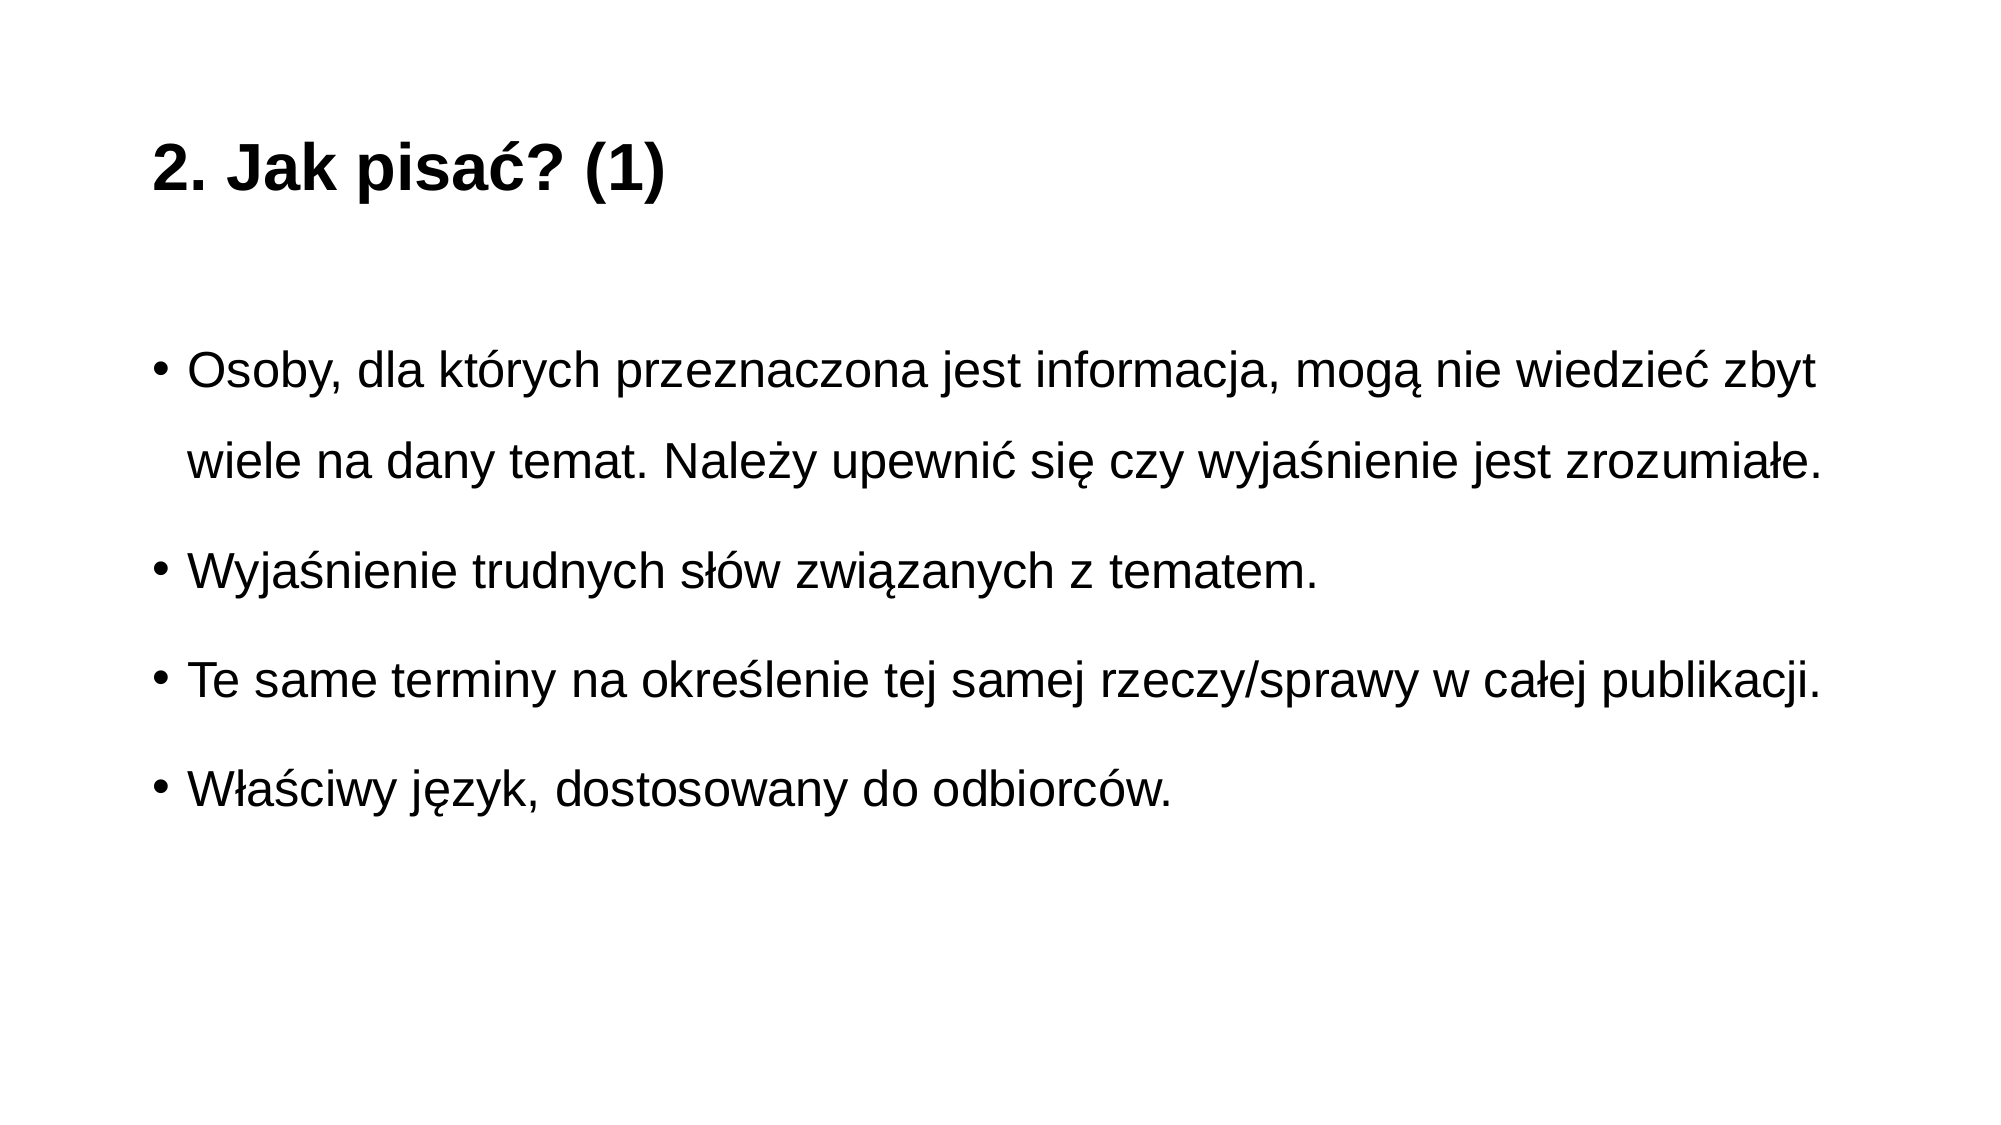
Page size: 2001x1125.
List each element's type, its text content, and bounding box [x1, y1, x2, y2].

title 2. Jak pisać? (1) [137, 59, 1863, 278]
list Osoby, dla których przeznaczona jest informacja, mogą nie wiedzieć zbyt wiele na dany temat. Należy upewnić się czy wyjaśnienie jest zrozumiałe. Wyjaśnienie trudnych słów związanych z tematem. Te same terminy na określenie tej samej rzeczy/sprawy w całej publikacji. Właściwy język, dostosowany do odbiorców. [137, 299, 1863, 1014]
